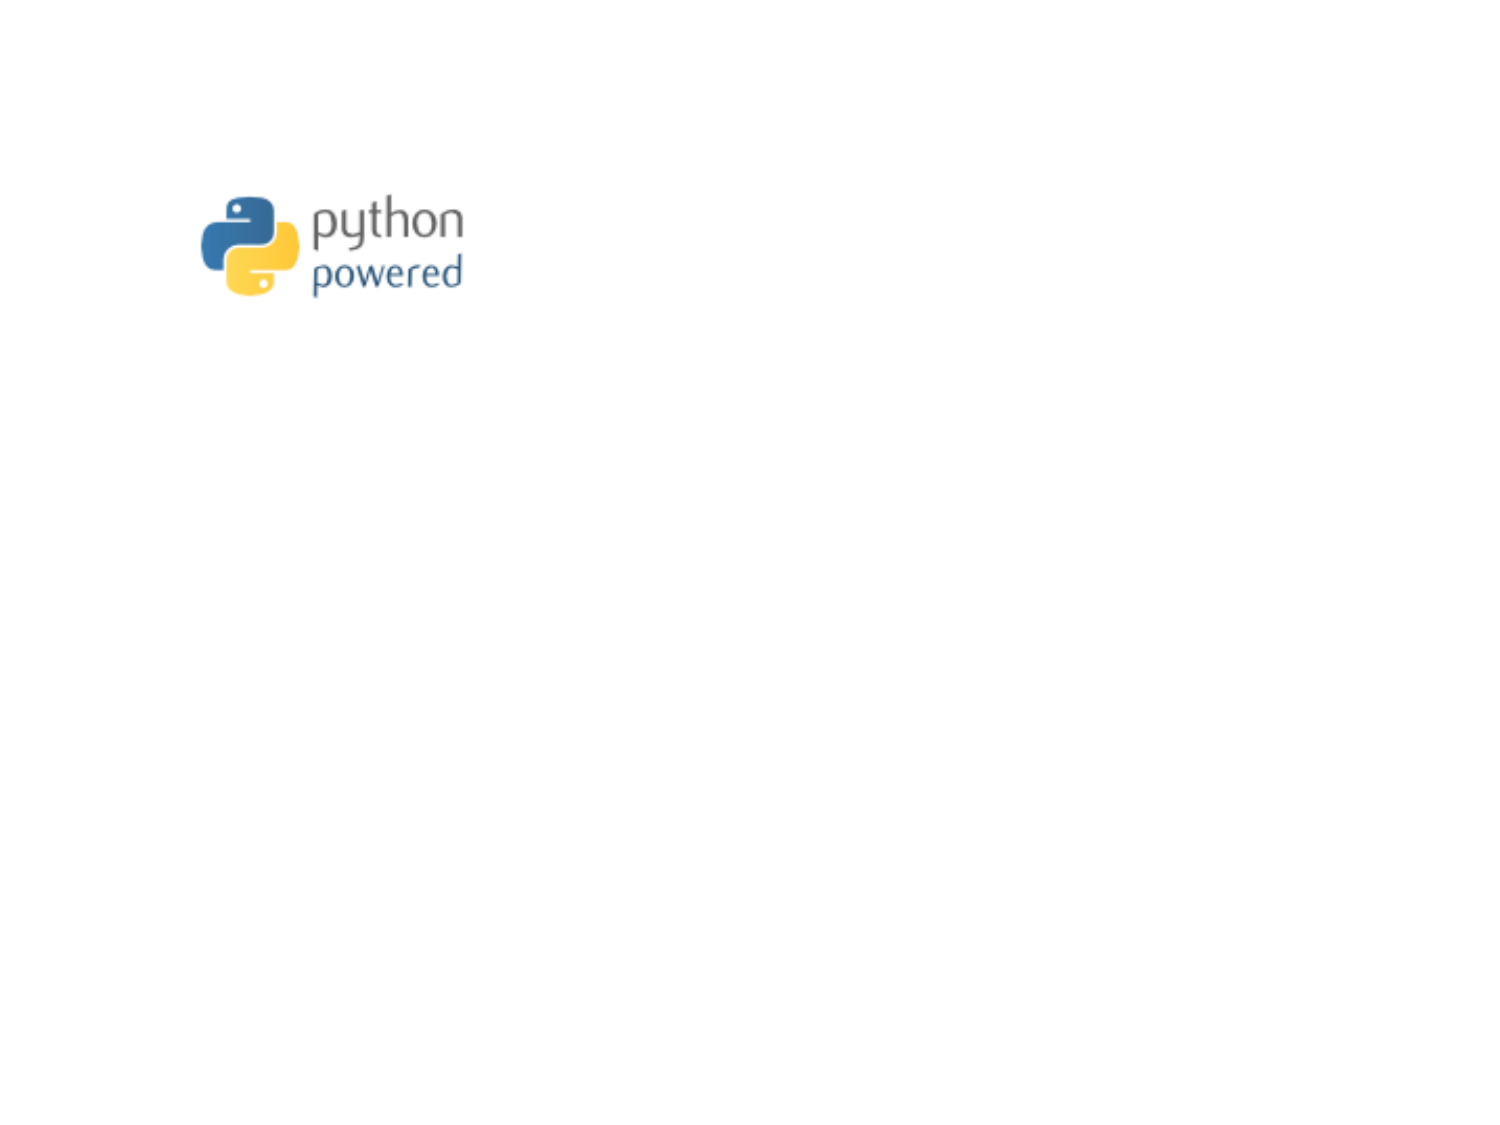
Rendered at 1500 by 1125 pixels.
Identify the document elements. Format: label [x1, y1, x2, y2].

picture [187, 187, 480, 305]
